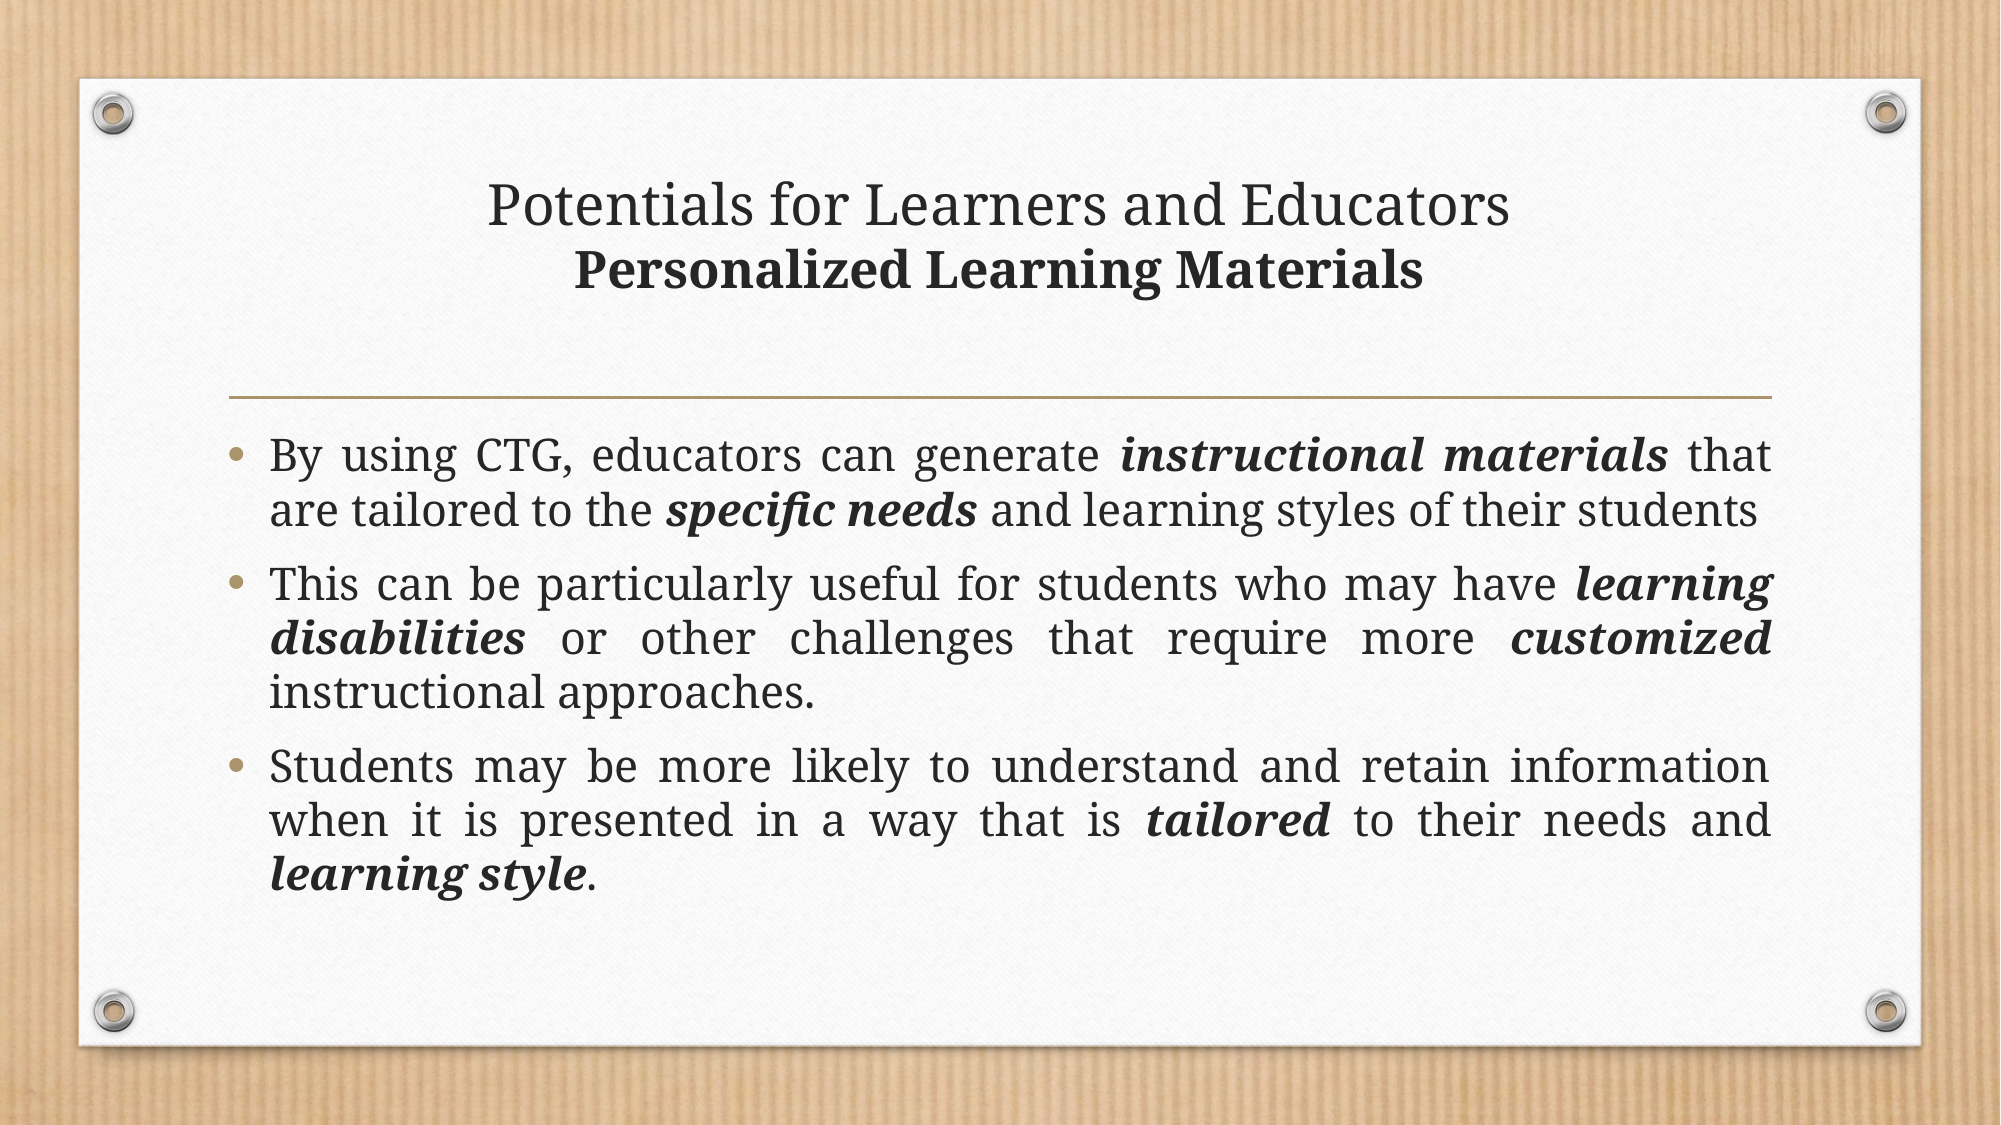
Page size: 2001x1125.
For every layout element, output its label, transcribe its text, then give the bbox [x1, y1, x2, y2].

list By using CTG, educators can generate instructional materials that are tailored to the specific needs and learning styles of their students This can be particularly useful for students who may have learning disabilities or other challenges that require more customized instructional approaches. Students may be more likely to understand and retain information when it is presented in a way that is tailored to their needs and learning style. [212, 419, 1788, 964]
picture [0, 0, 2001, 1125]
title Potentials for Learners and Educators Personalized Learning Materials [212, 161, 1788, 375]
